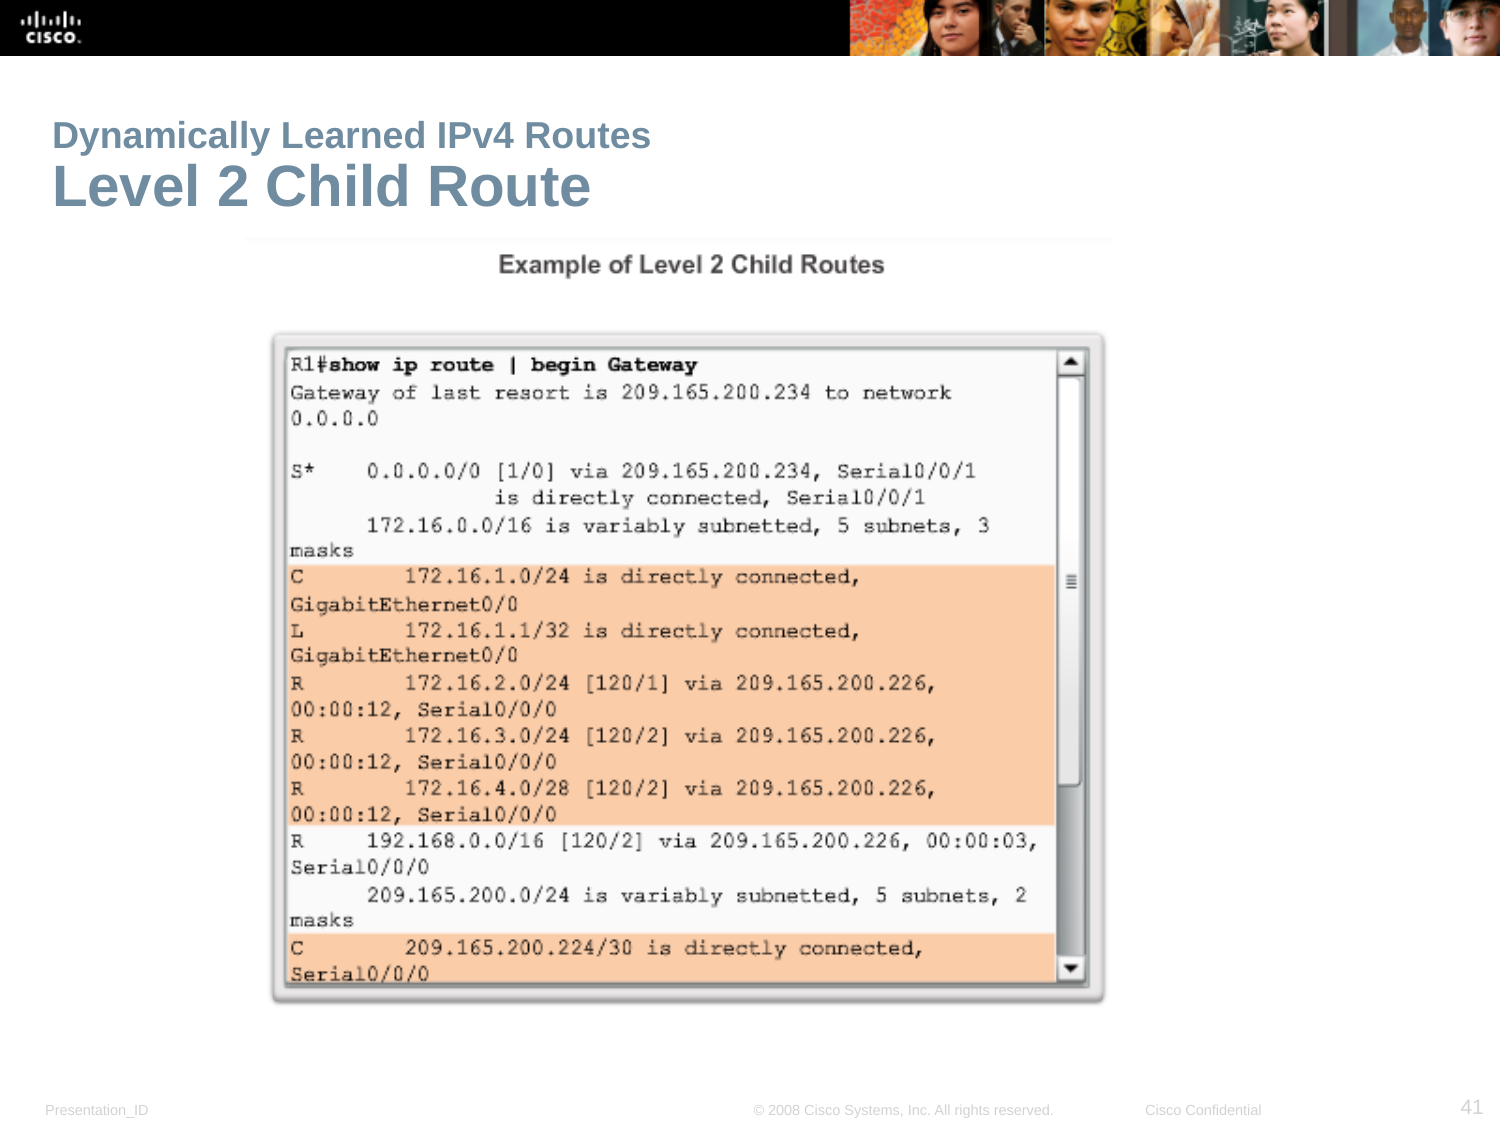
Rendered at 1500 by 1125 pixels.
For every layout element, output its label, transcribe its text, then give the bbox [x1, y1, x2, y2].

picture [245, 238, 1112, 1015]
title Dynamically Learned IPv4 Routes Level 2 Child Route [38, 80, 1426, 227]
picture [0, 0, 1500, 56]
